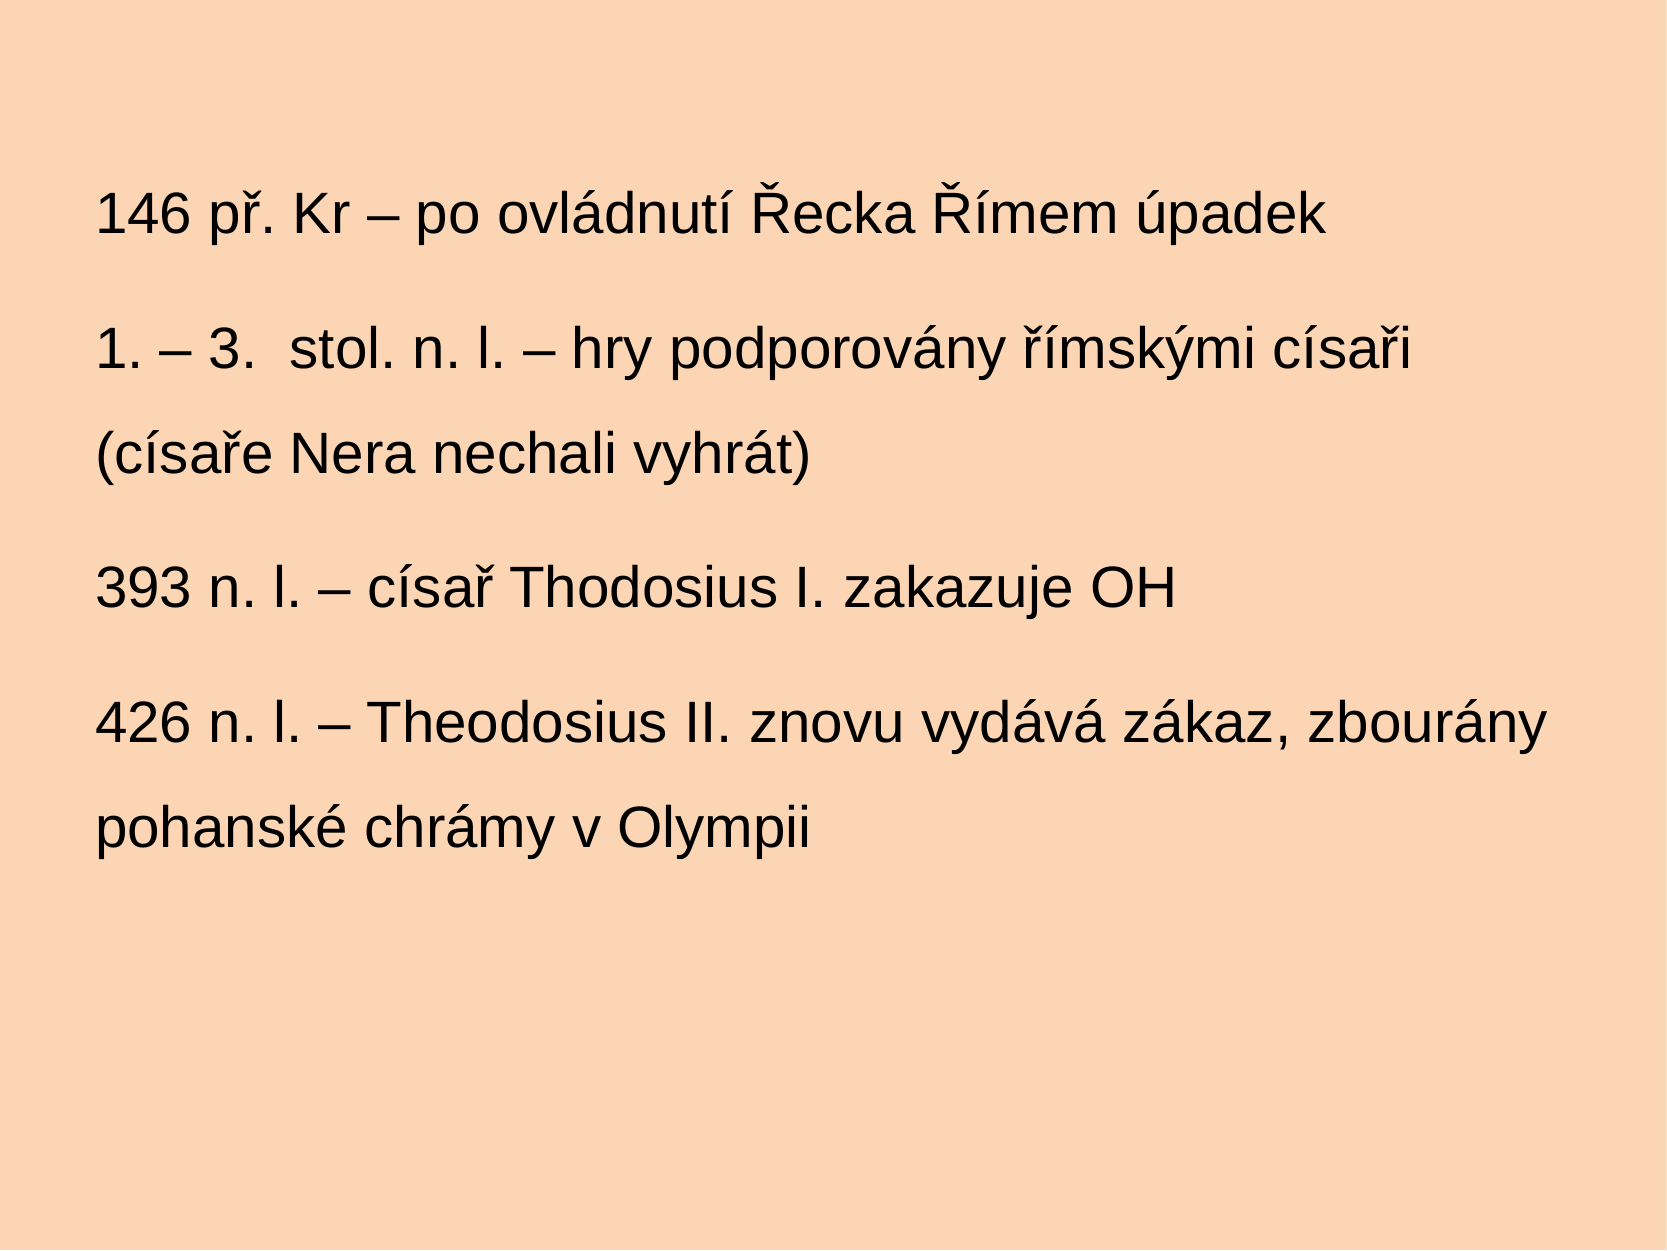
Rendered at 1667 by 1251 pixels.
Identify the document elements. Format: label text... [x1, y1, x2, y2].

list 146 př. Kr – po ovládnutí Řecka Římem úpadek 1. – 3. stol. n. l. – hry podporovány římskými císaři (císaře Nera nechali vyhrát) 393 n. l. – císař Thodosius I. zakazuje OH 426 n. l. – Theodosius II. znovu vydává zákaz, zbourány pohanské chrámy v Olympii [77, 140, 1578, 1145]
